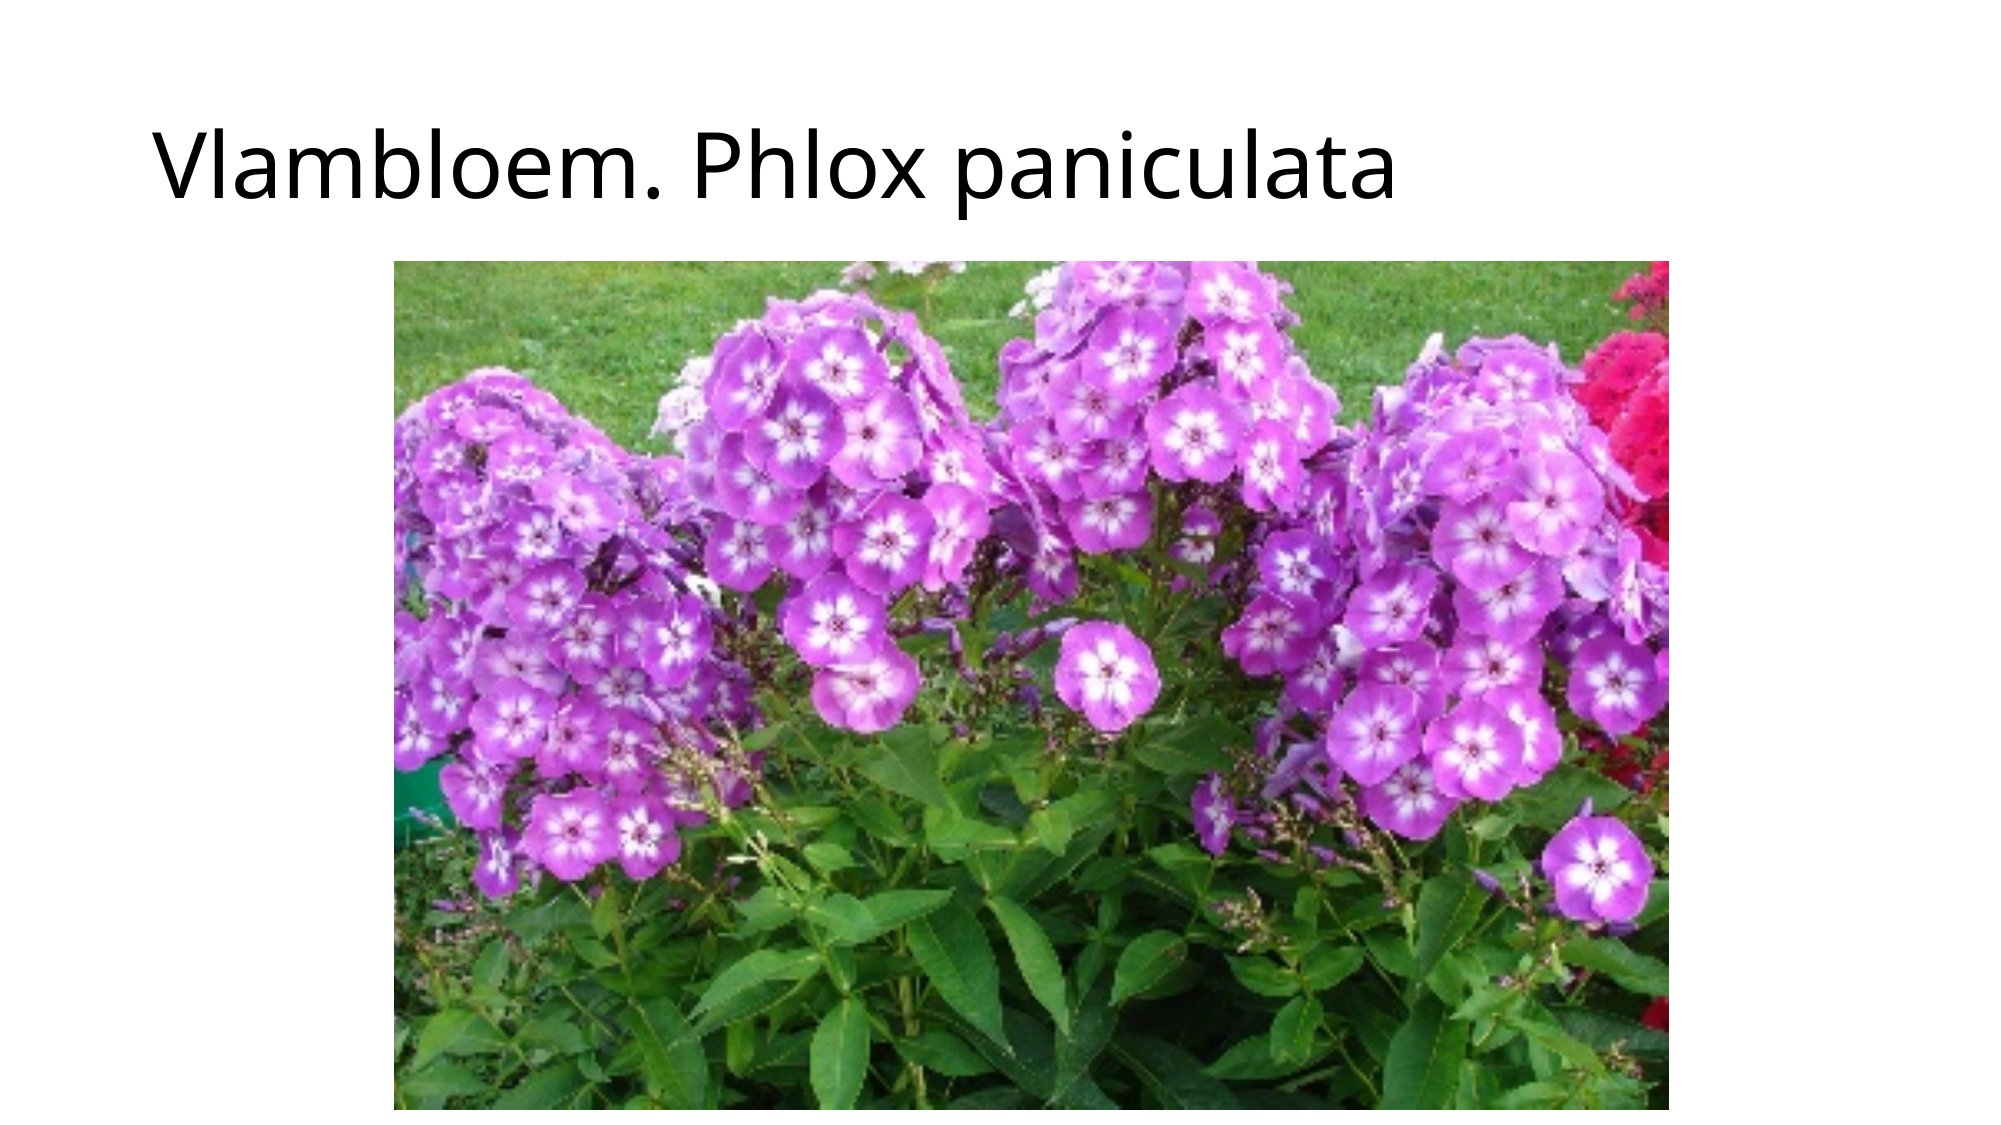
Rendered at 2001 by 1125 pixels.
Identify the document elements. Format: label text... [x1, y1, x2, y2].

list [394, 261, 1669, 1110]
title Vlambloem. Phlox paniculata [137, 59, 1863, 278]
